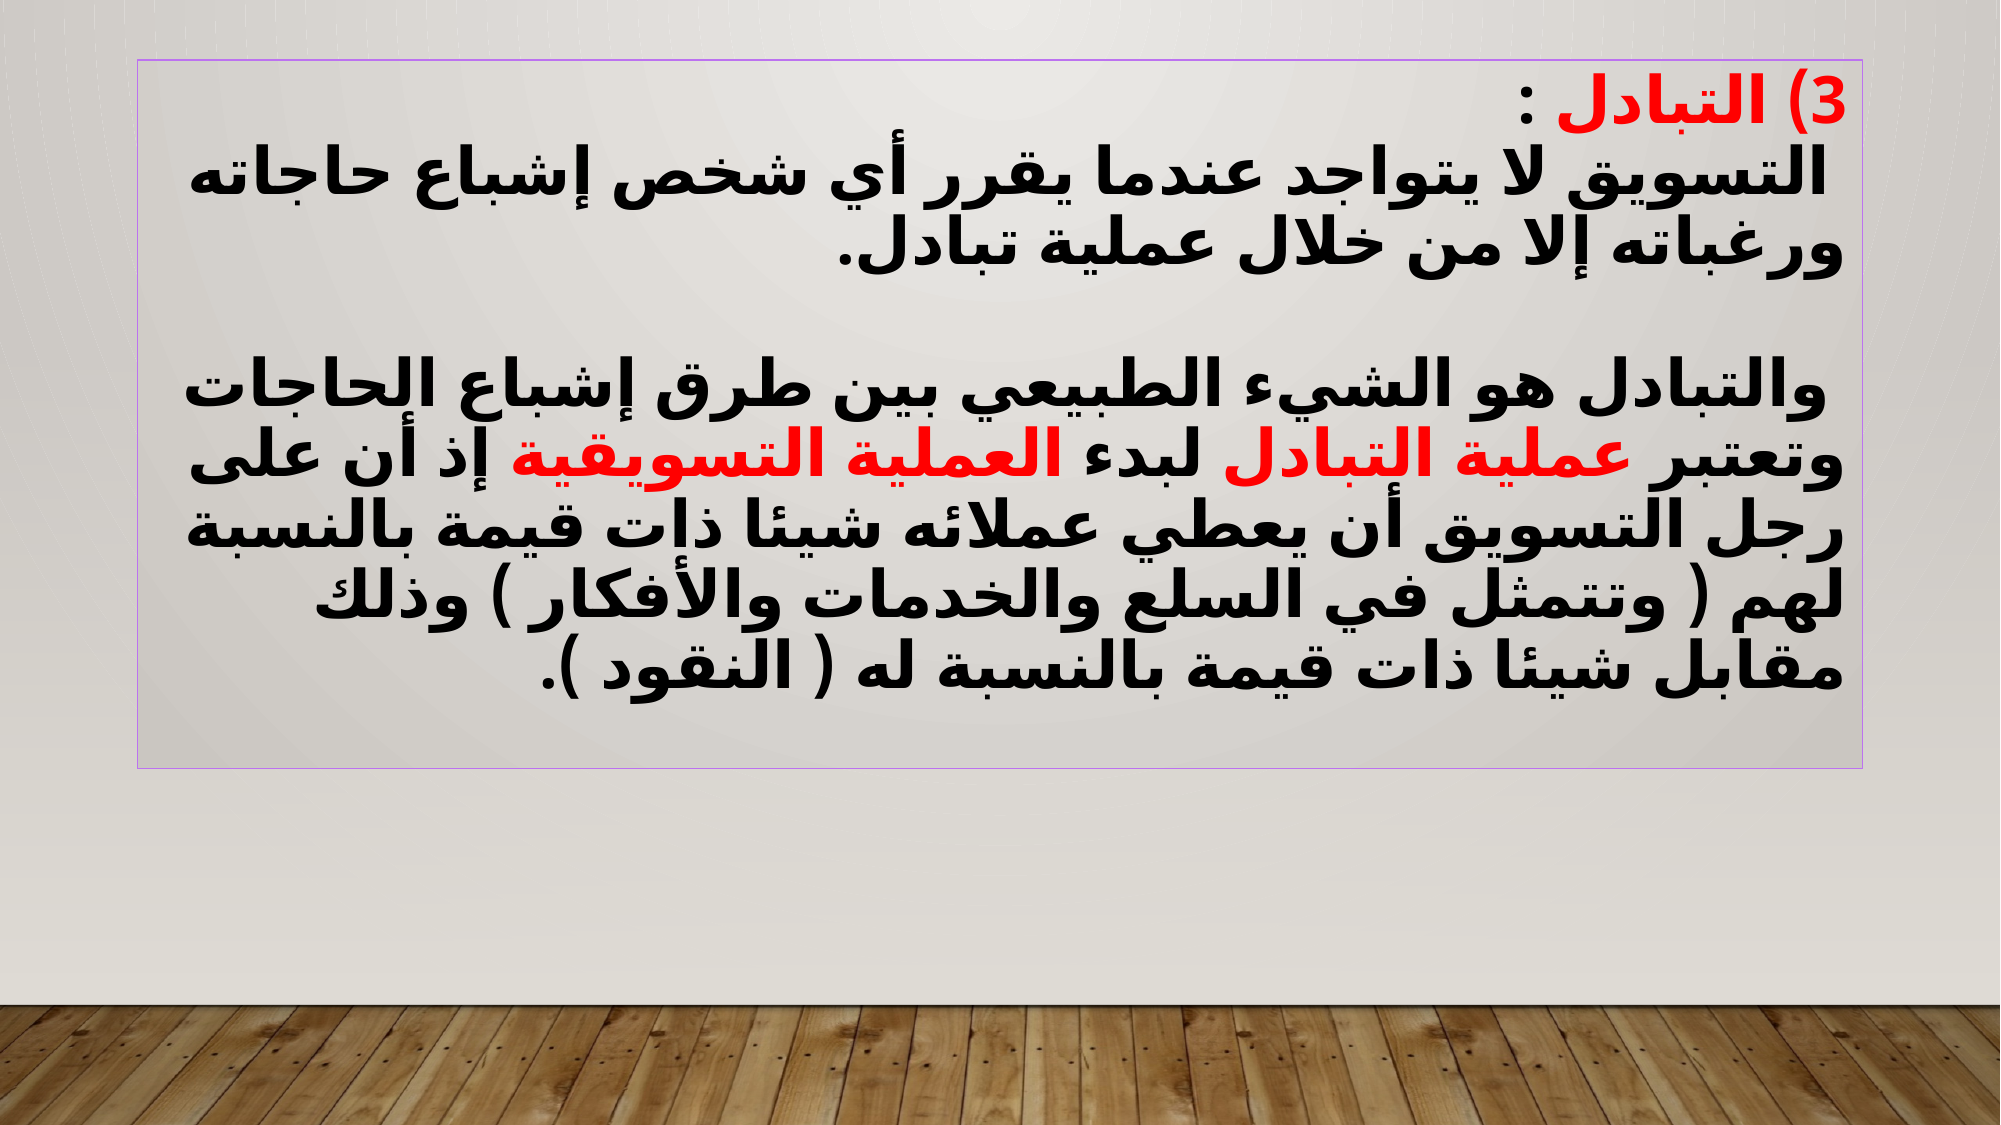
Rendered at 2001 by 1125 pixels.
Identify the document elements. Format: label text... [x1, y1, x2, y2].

title 3) التبادل : التسويق لا يتواجد عندما يقرر أي شخص إشباع حاجاته ورغباته إلا من خلال عملية تبادل. والتبادل هو الشيء الطبيعي بين طرق إشباع الحاجات وتعتبر عملية التبادل لبدء العملية التسويقية إذ أن على رجل التسويق أن يعطي عملائه شيئا ذات قيمة بالنسبة لهم ( وتتمثل في السلع والخدمات والأفكار ) وذلك مقابل شيئا ذات قيمة بالنسبة له ( النقود ). [137, 59, 1863, 769]
picture [0, 1005, 2000, 1125]
